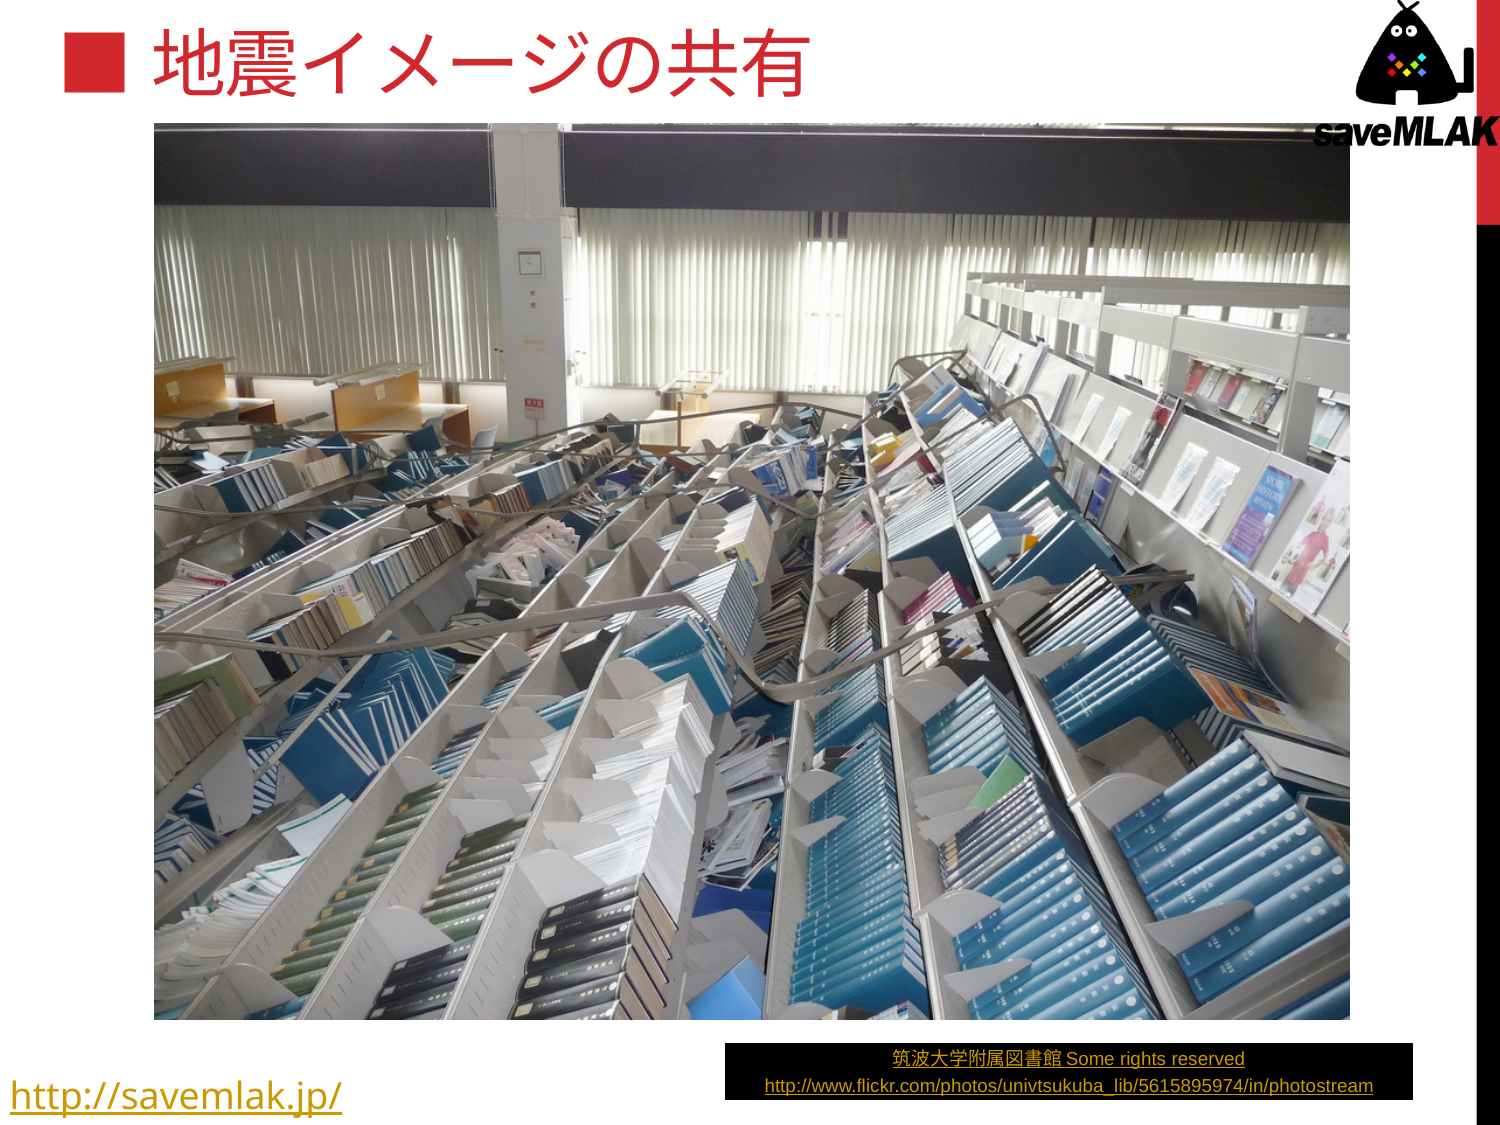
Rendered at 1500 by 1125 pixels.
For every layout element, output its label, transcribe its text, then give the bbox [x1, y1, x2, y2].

title ■地震イメージの共有 [42, 40, 1281, 114]
text_box http://savemlak.jp/ [0, 1064, 358, 1125]
picture [154, 0, 1500, 1021]
text_box 筑波大学附属図書館 Some rights reserved http://www.flickr.com/photos/univtsukuba_lib/5615895974/in/photostream [718, 1036, 1420, 1107]
